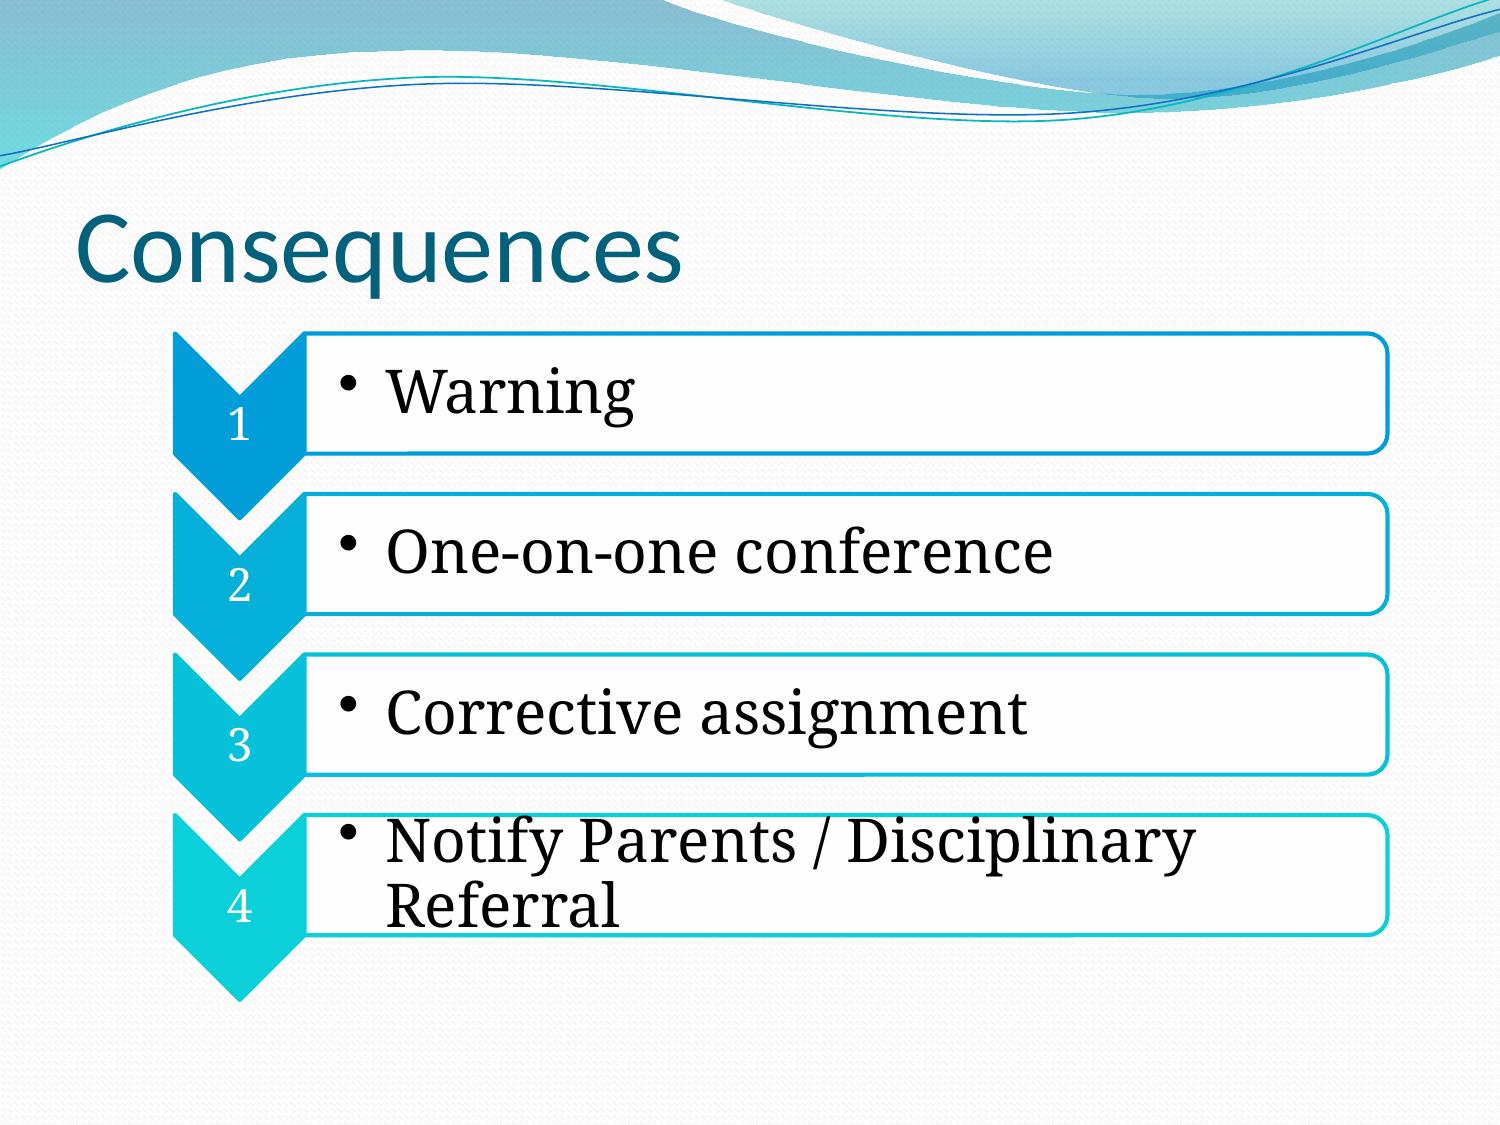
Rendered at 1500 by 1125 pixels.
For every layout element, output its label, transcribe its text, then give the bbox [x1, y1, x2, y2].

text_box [174, 333, 1388, 1001]
title Consequences [75, 115, 1425, 303]
